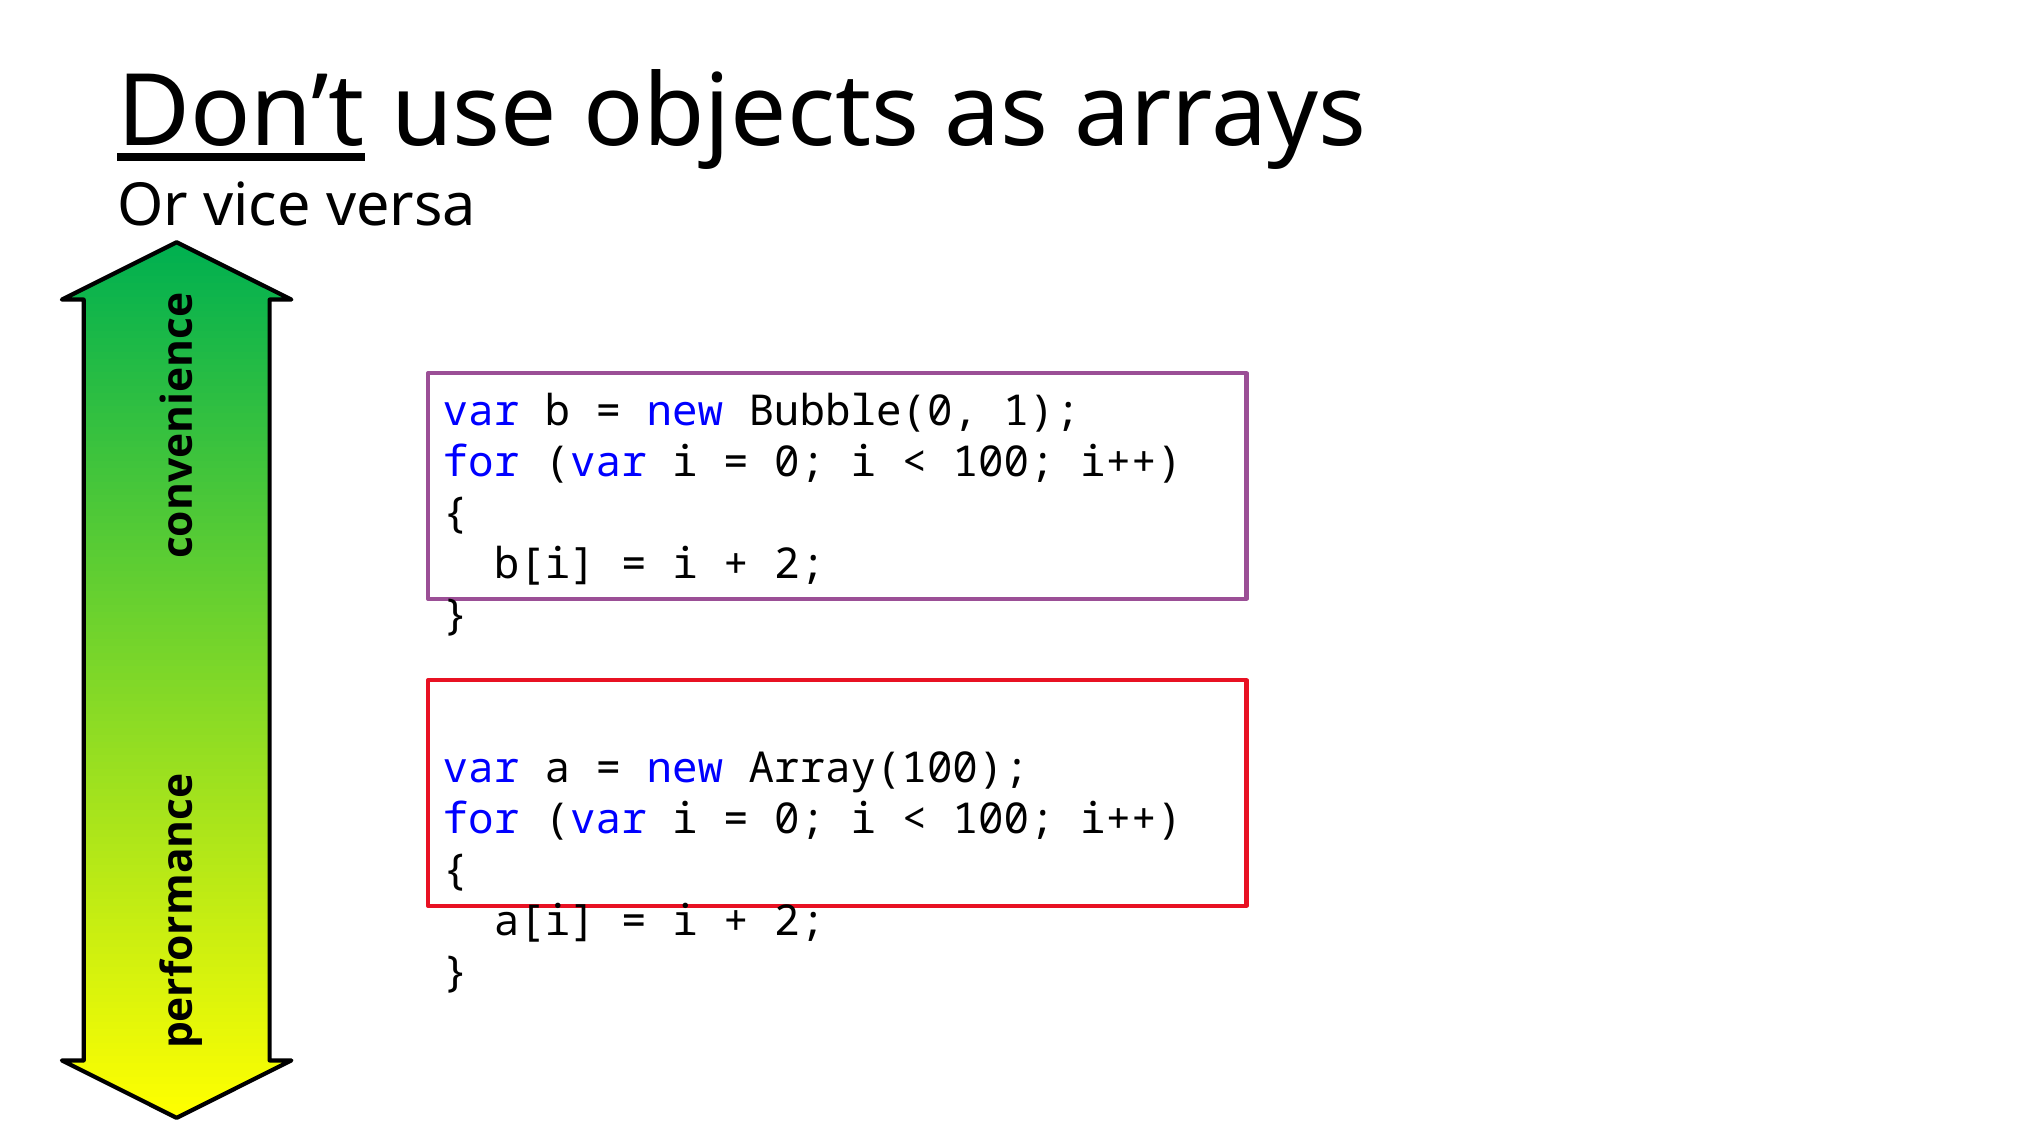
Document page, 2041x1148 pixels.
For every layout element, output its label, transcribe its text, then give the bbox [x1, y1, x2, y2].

text_box performance [141, 718, 208, 1064]
text_box convenience [141, 277, 208, 634]
text_box [426, 371, 1249, 601]
title Don’t use objects as arrays Or vice versa [87, 38, 1953, 206]
text_box var b = new Bubble(0, 1); for (var i = 0; i < 100; i++) { b[i] = i + 2; } var a = new Array(100); for (var i = 0; i < 100; i++) { a[i] = i + 2; } [427, 375, 1247, 1003]
text_box [59, 240, 294, 1120]
